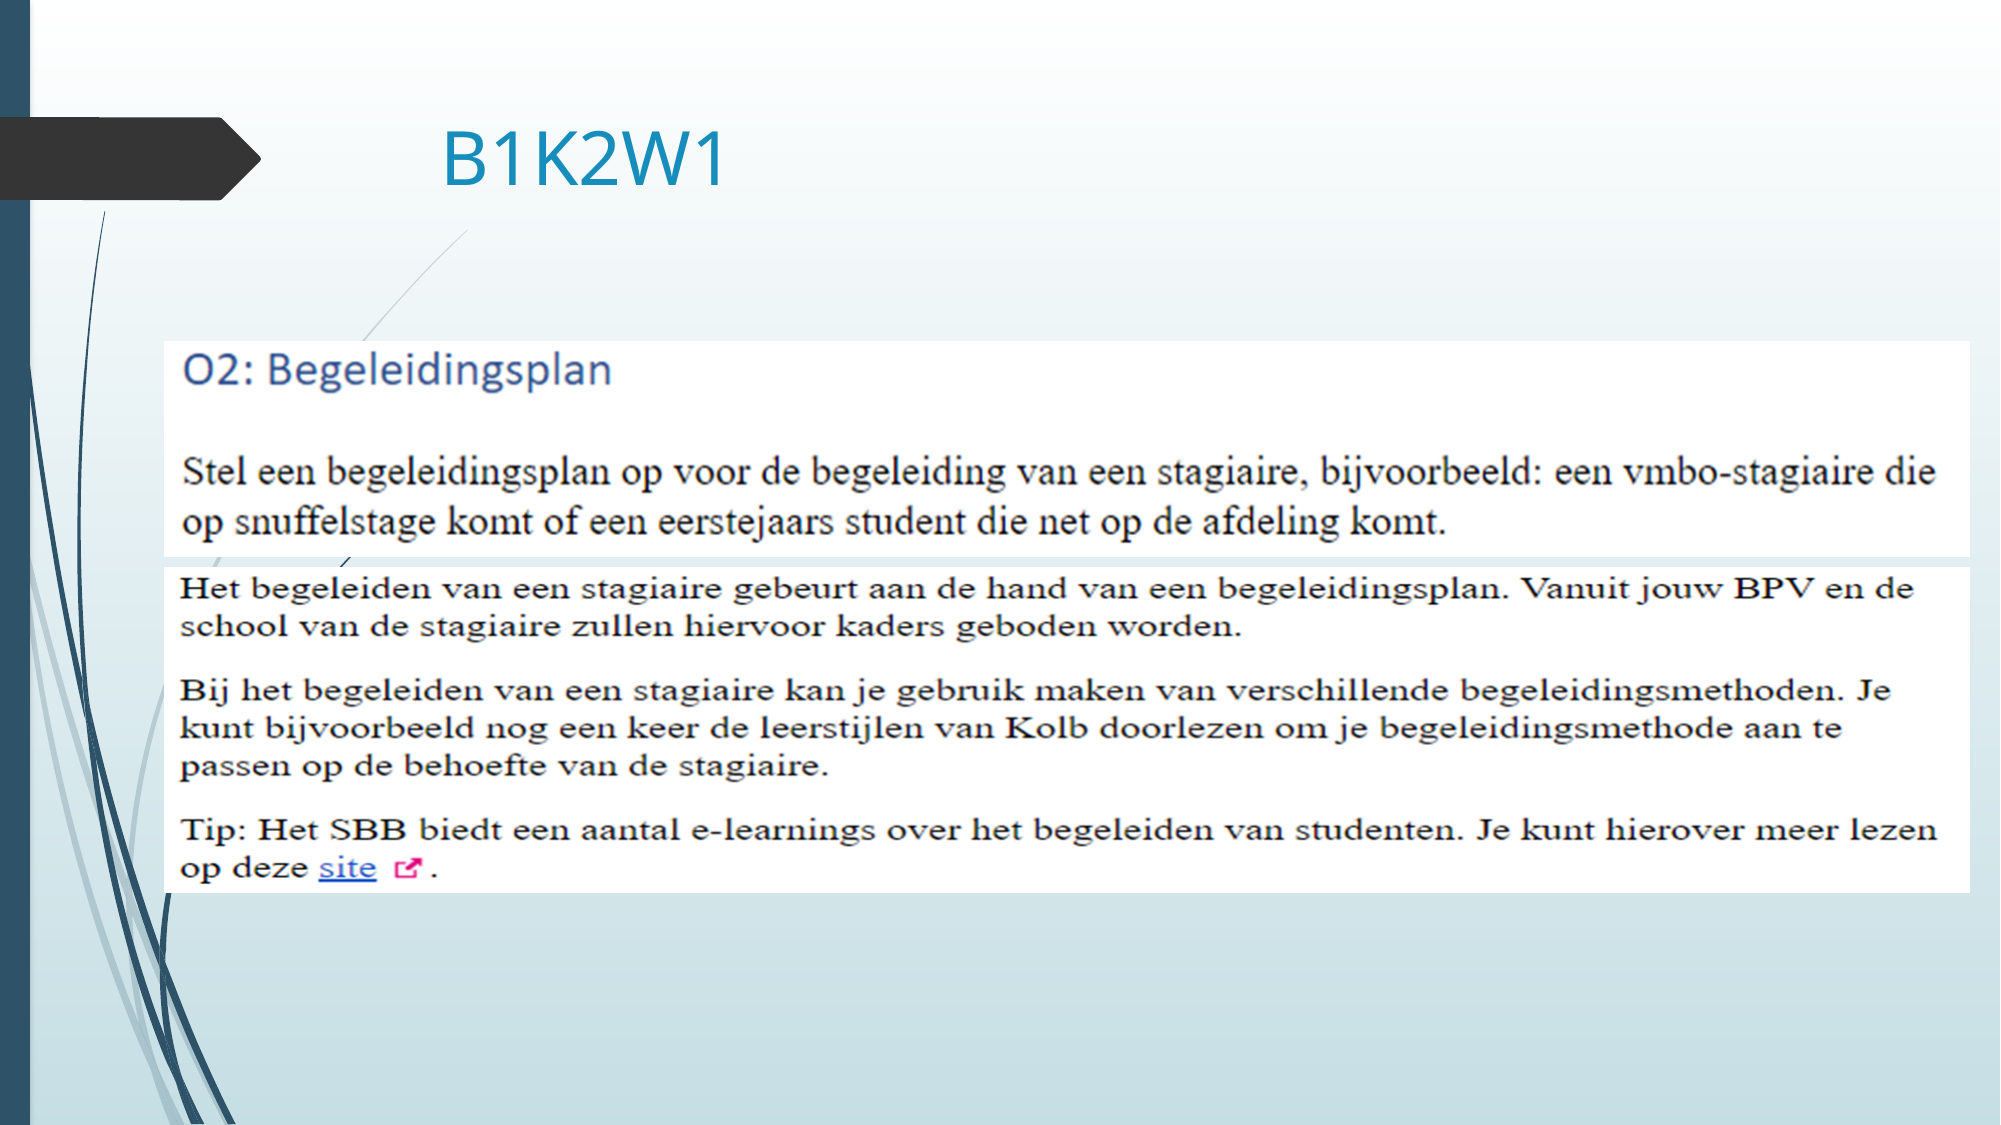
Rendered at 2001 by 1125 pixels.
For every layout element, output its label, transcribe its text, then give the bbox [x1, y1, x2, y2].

picture [164, 341, 1971, 558]
picture [164, 567, 1971, 894]
title B1K2W1 [425, 102, 1888, 313]
